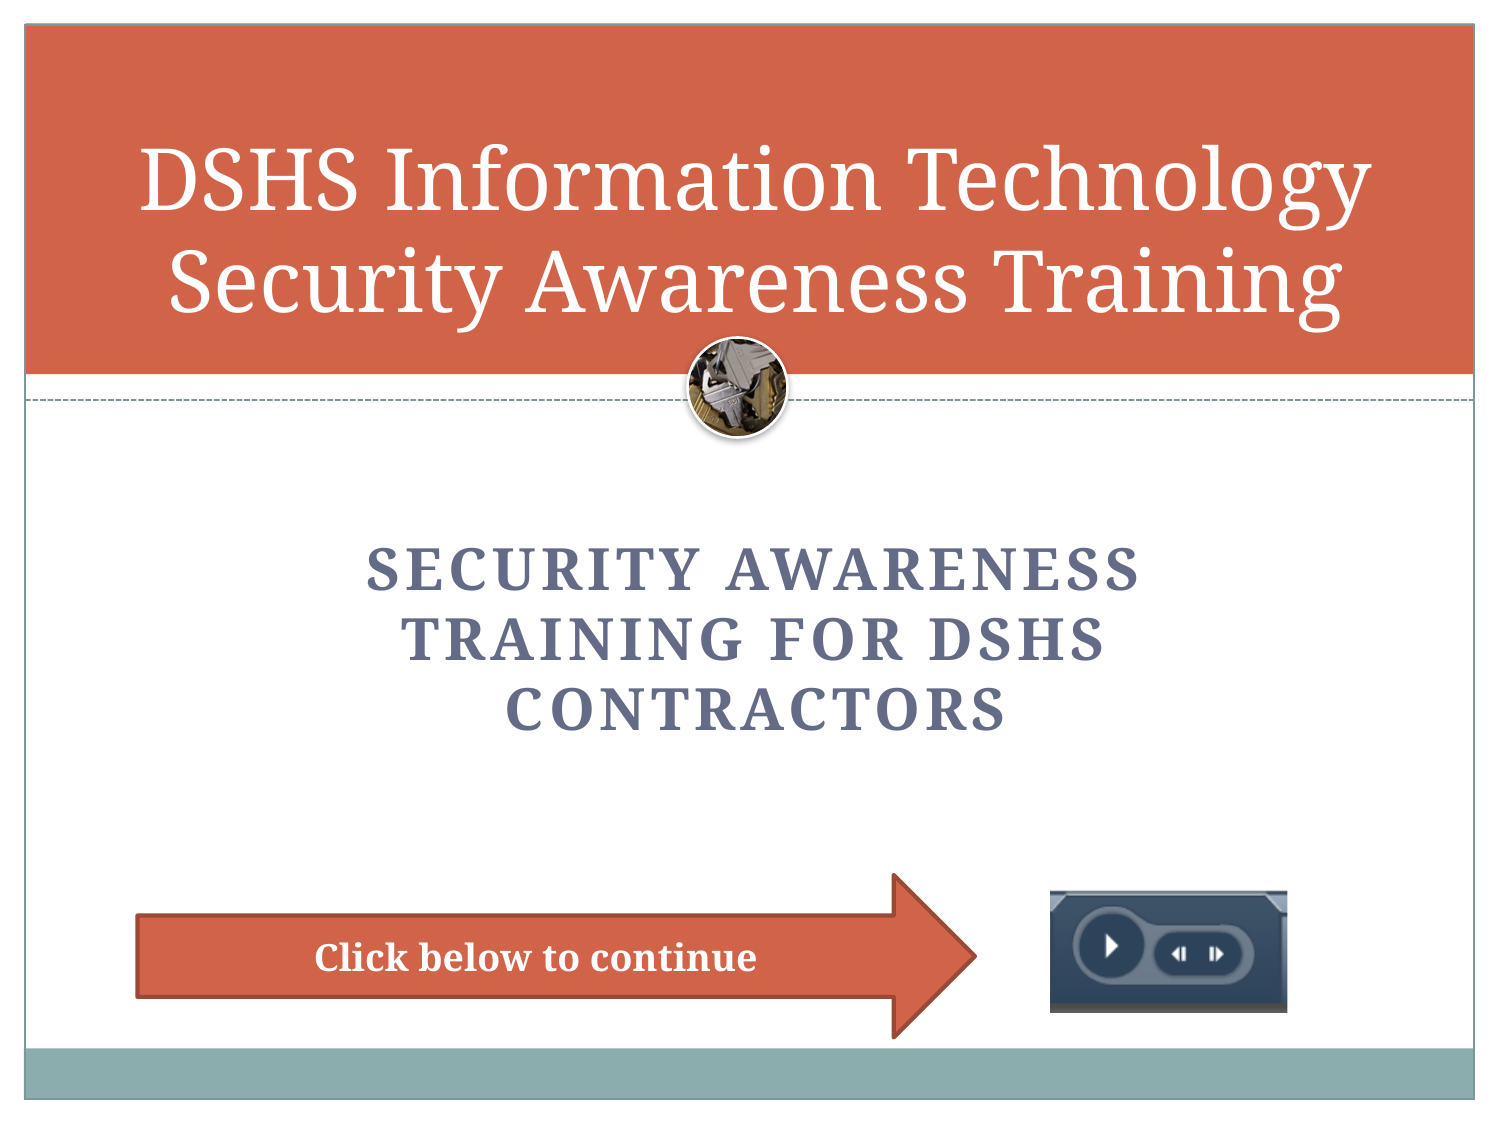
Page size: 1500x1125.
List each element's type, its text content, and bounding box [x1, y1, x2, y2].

title DSHS Information Technology Security Awareness Training [118, 87, 1394, 338]
text_box Click below to continue [135, 873, 978, 1040]
picture [1049, 887, 1288, 1013]
picture [689, 339, 786, 436]
list Security awareness Training for DSHS Contractors [224, 525, 1288, 750]
